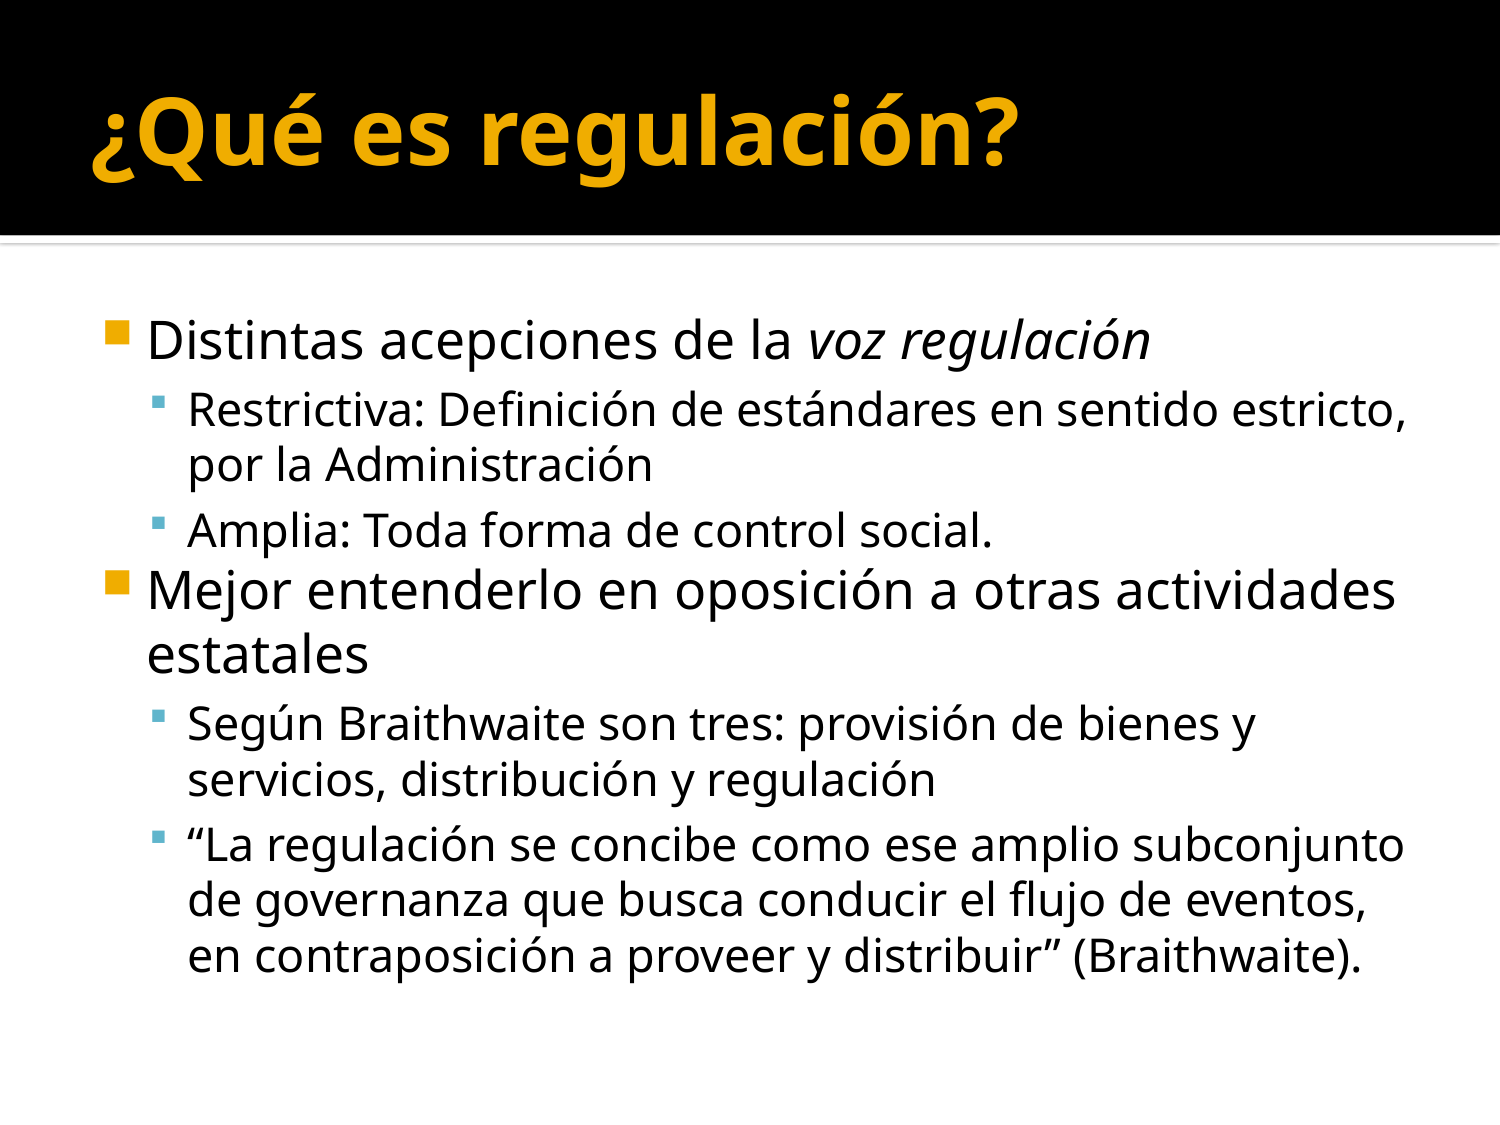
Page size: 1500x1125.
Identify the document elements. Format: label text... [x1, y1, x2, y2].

list Distintas acepciones de la voz regulación Restrictiva: Definición de estándares en sentido estricto, por la Administración Amplia: Toda forma de control social. Mejor entenderlo en oposición a otras actividades estatales Según Braithwaite son tres: provisión de bienes y servicios, distribución y regulación “La regulación se concibe como ese amplio subconjunto de governanza que busca conducir el flujo de eventos, en contraposición a proveer y distribuir” (Braithwaite). [75, 291, 1425, 1050]
title ¿Qué es regulación? [75, 25, 1425, 231]
